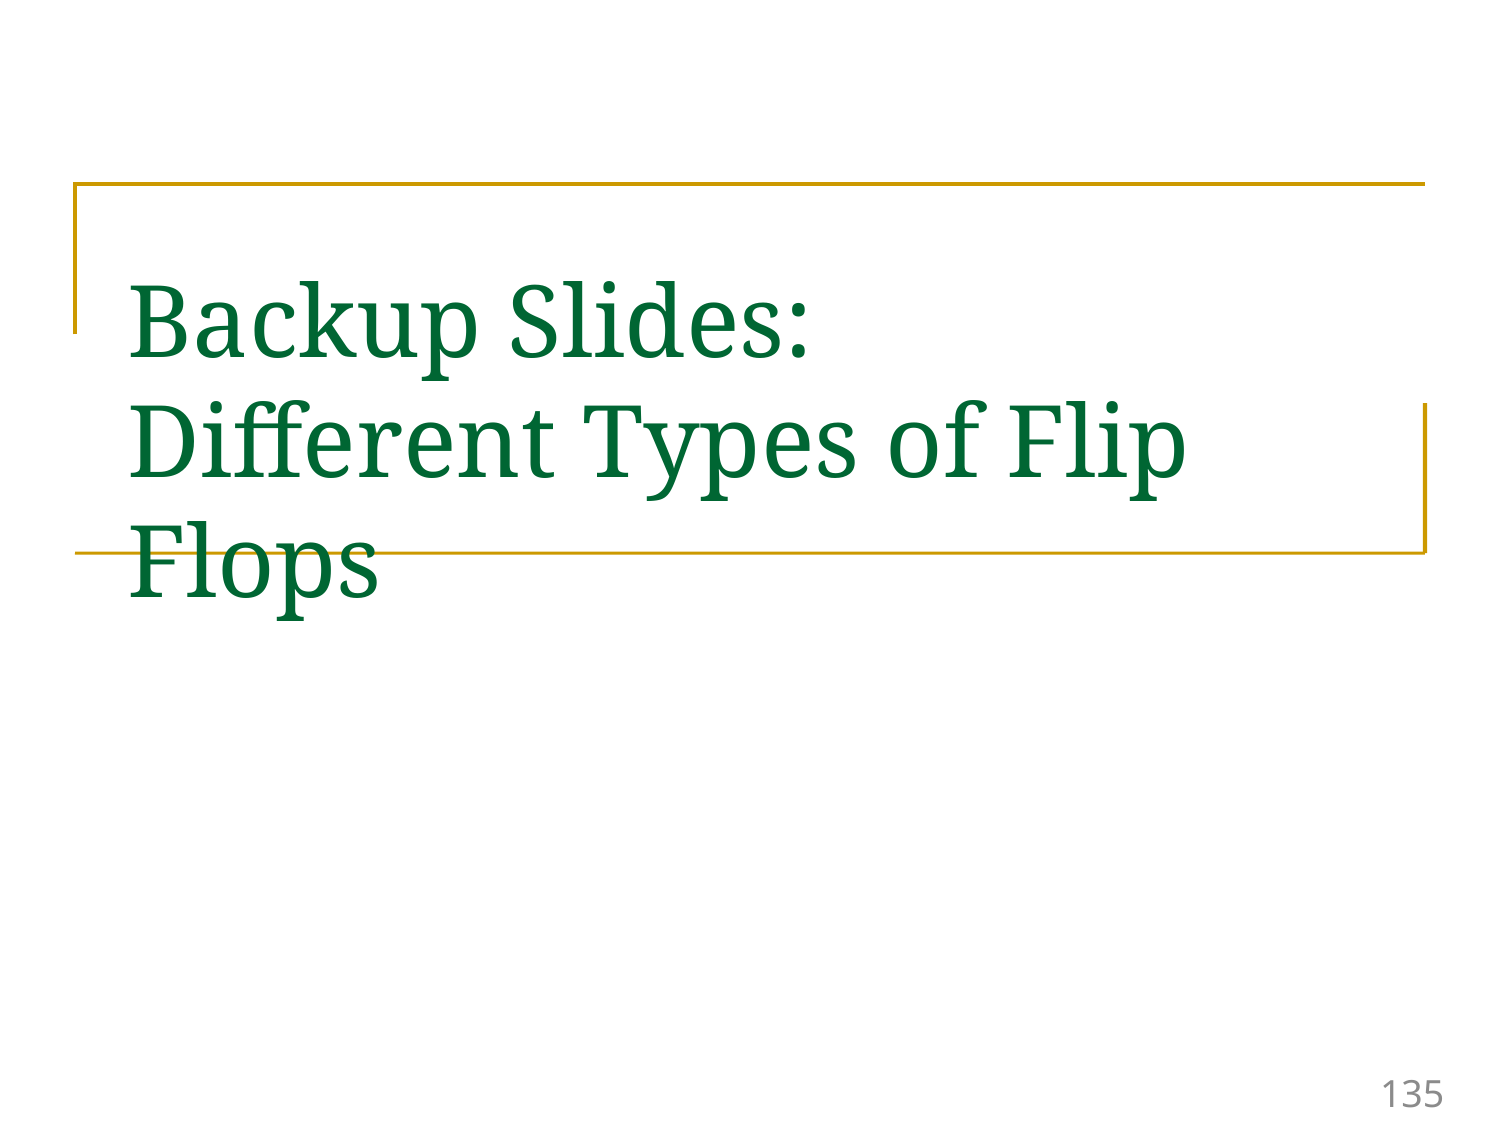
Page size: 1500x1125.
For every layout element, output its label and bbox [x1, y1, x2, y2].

title [112, 249, 1413, 538]
slide_number [1121, 1066, 1460, 1125]
